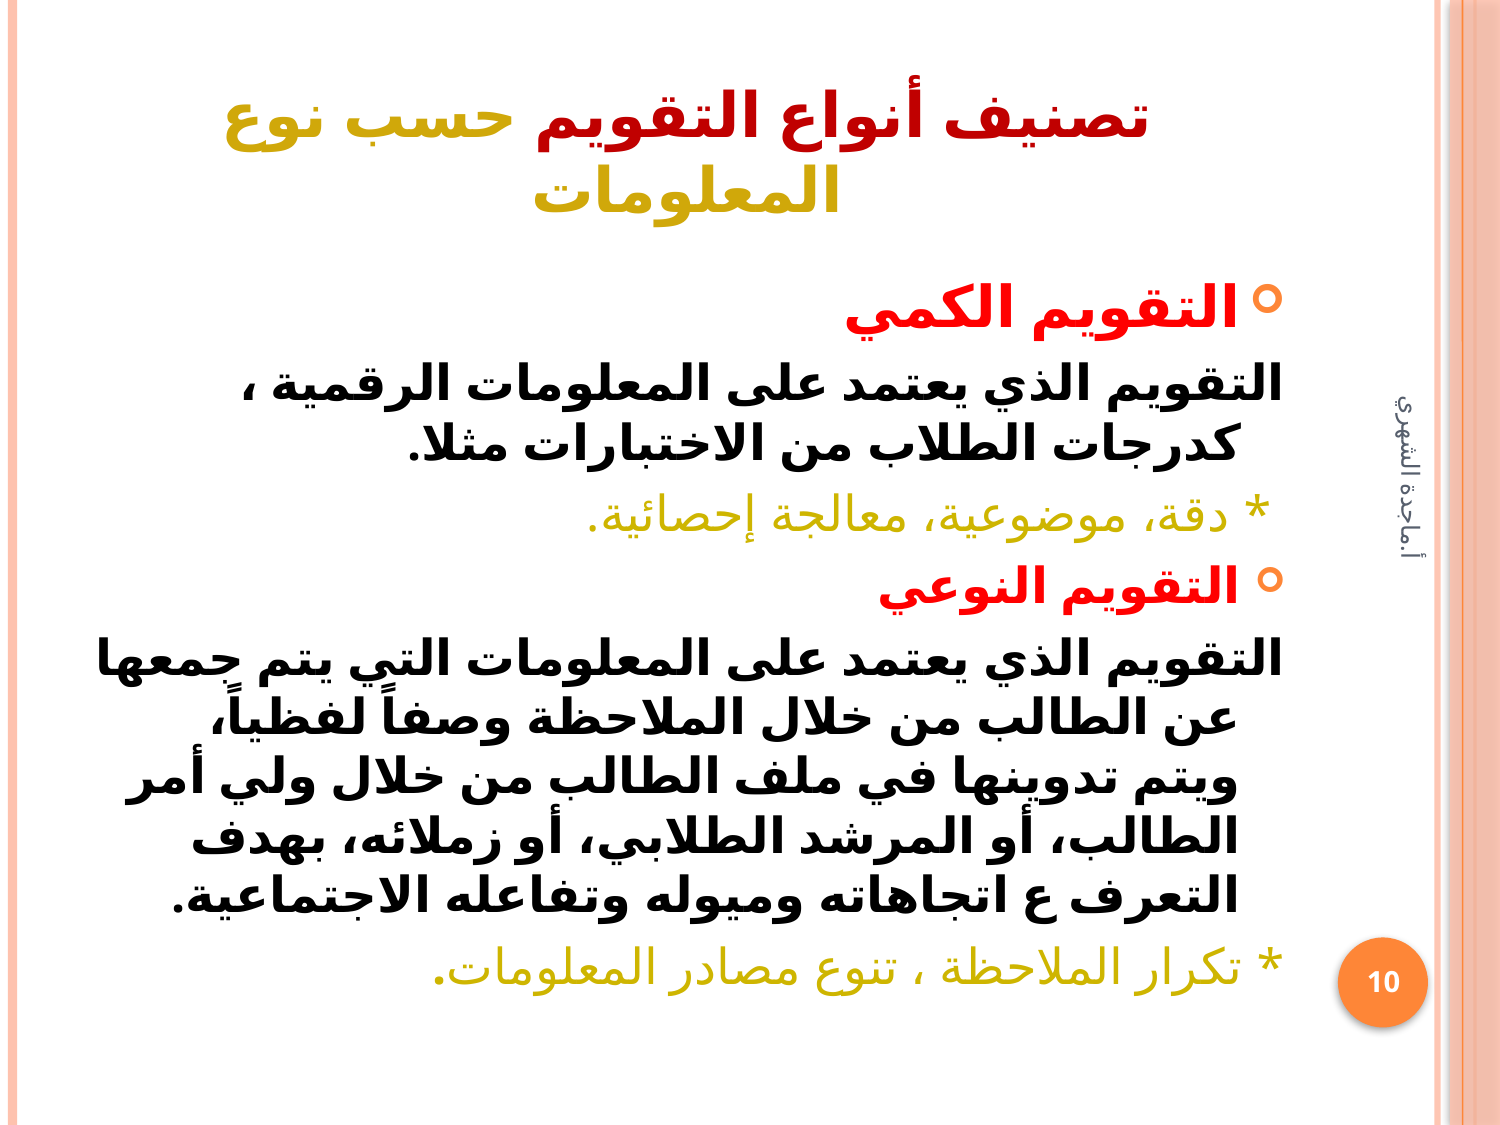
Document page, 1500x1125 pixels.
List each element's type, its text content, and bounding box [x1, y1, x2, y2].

list التقويم الكمي التقويم الذي يعتمد على المعلومات الرقمية ، كدرجات الطلاب من الاختبارات مثلا. * دقة، موضوعية، معالجة إحصائية. التقويم النوعي التقويم الذي يعتمد على المعلومات التي يتم جمعها عن الطالب من خلال الملاحظة وصفاً لفظياً، ويتم تدوينها في ملف الطالب من خلال ولي أمر الطالب، أو المرشد الطلابي، أو زملائه، بهدف التعرف ع اتجاهاته وميوله وتفاعله الاجتماعية. * تكرار الملاحظة ، تنوع مصادر المعلومات. [75, 262, 1300, 1062]
title تصنيف أنواع التقويم حسب نوع المعلومات [75, 45, 1300, 233]
slide_number 10 [1333, 940, 1434, 1027]
footer أ.ماجدة الشهري [1379, 380, 1440, 906]
